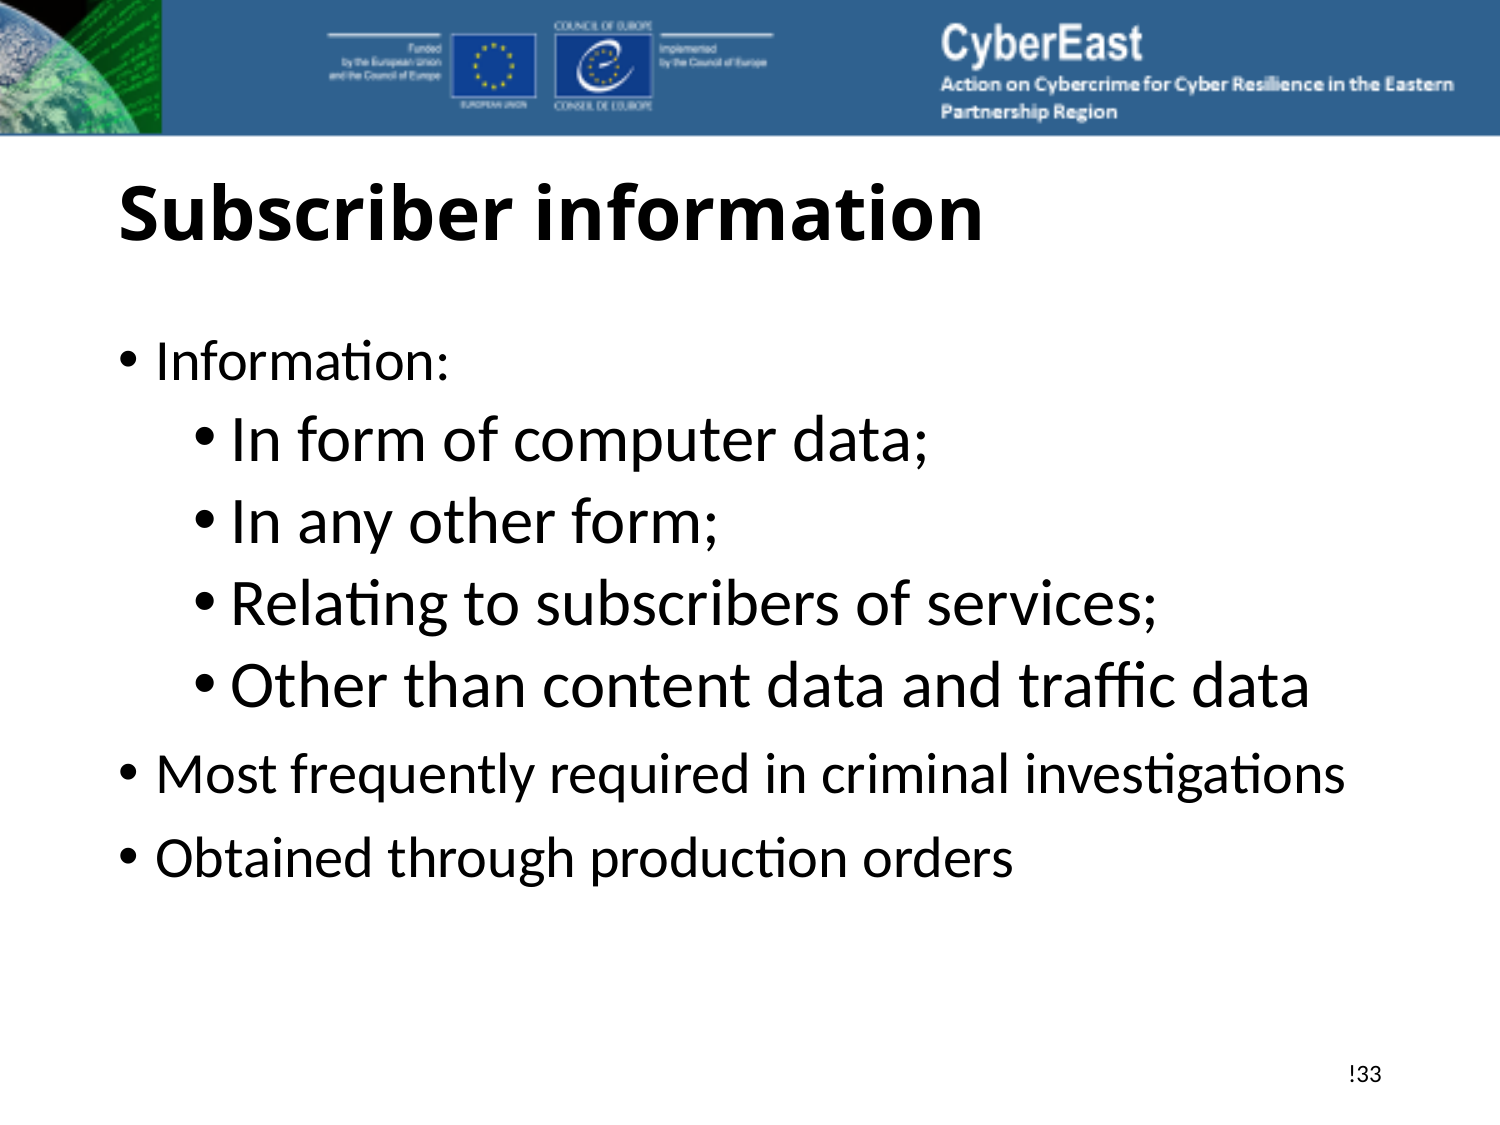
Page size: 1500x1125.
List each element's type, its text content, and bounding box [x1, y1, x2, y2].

slide_number !33 [1059, 1042, 1397, 1103]
list Information: In form of computer data; In any other form; Relating to subscribers of services; Other than content data and traffic data Most frequently required in criminal investigations Obtained through production orders [103, 322, 1454, 1066]
picture [0, 0, 1500, 1125]
title Subscriber information [103, 107, 1397, 322]
